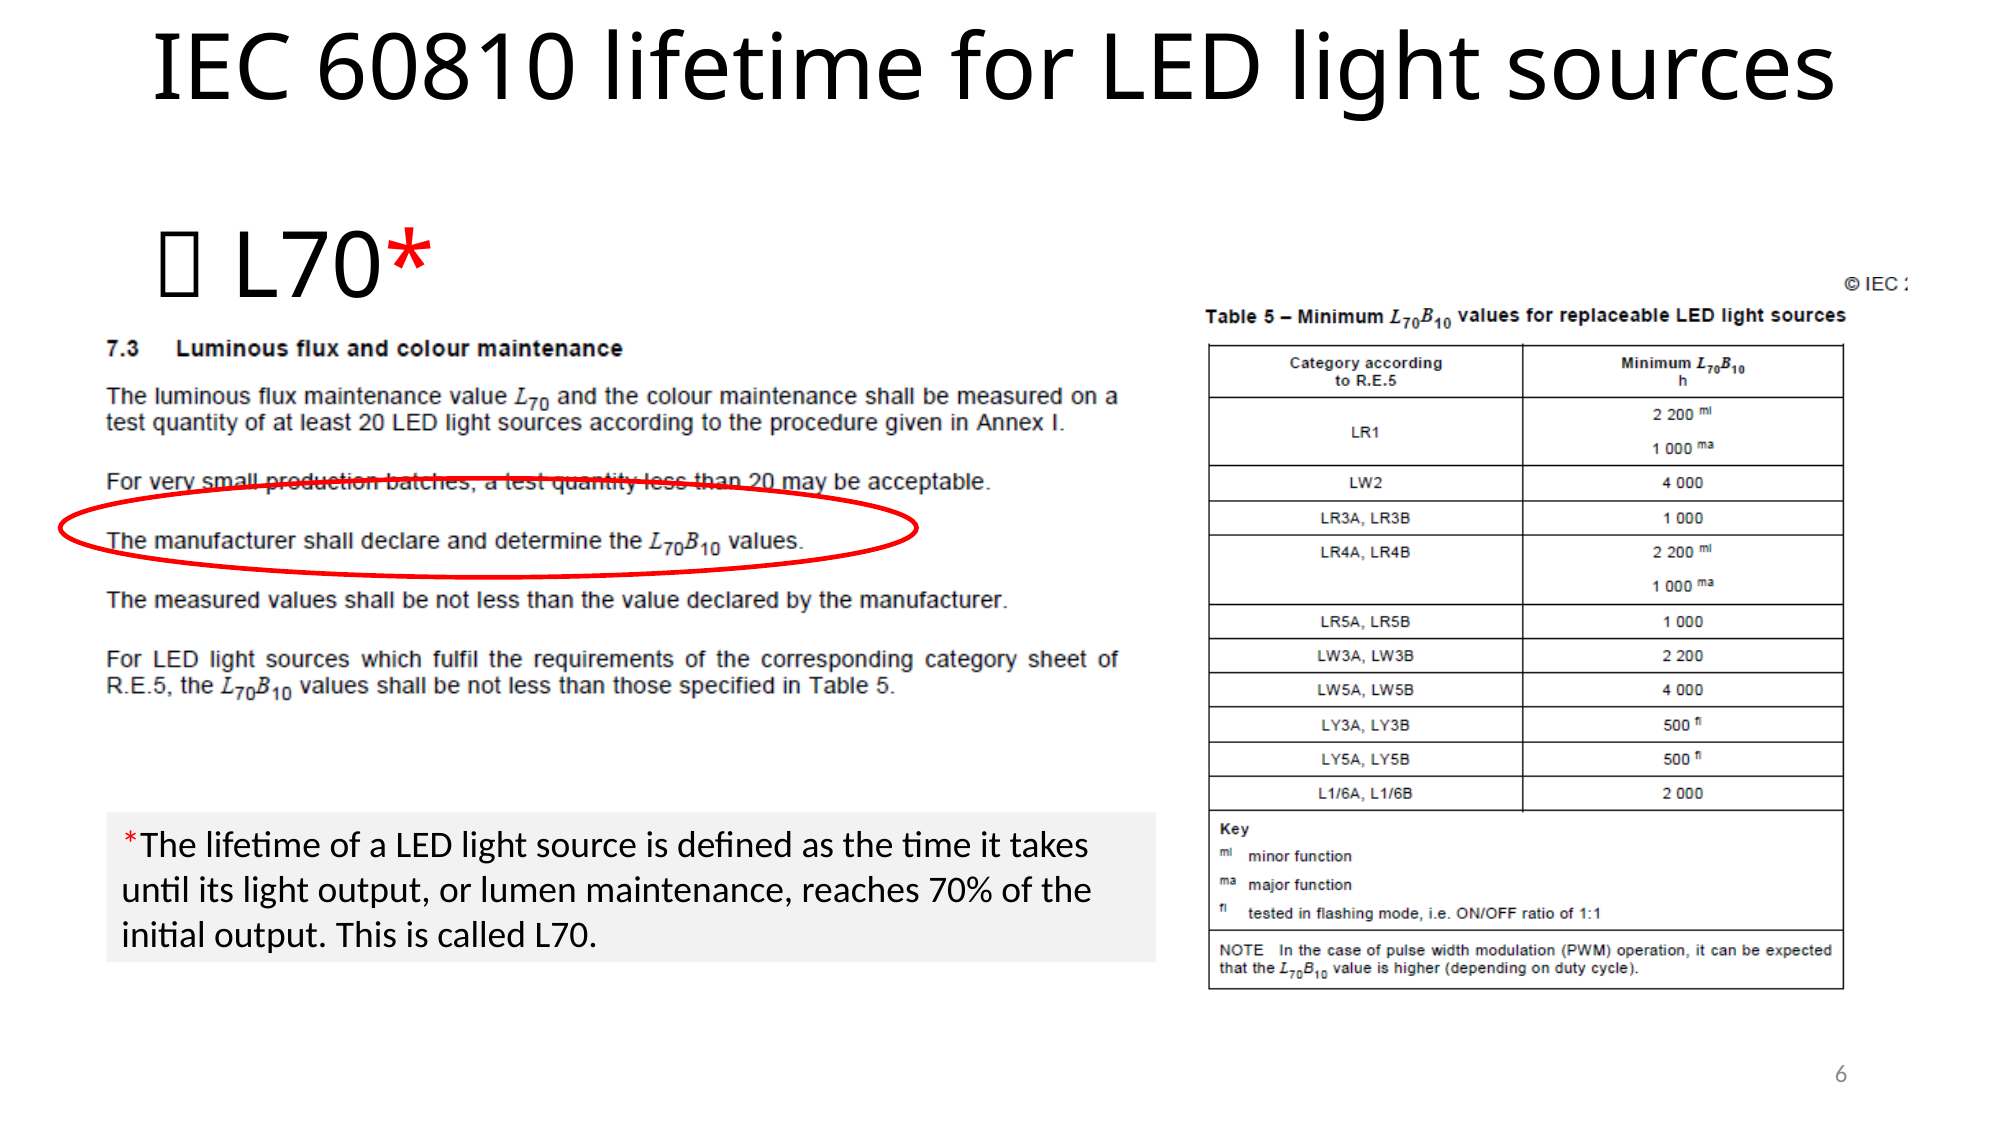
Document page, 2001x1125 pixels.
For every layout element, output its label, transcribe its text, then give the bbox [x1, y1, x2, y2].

text_box *The lifetime of a LED light source is defined as the time it takes until its light output, or lumen maintenance, reaches 70% of the initial output. This is called L70. [106, 812, 1125, 963]
picture [83, 277, 1908, 1005]
title IEC 60810 lifetime for LED light sources  L70* [137, 59, 1863, 278]
slide_number 6 [1412, 1042, 1863, 1103]
text_box [59, 510, 83, 545]
